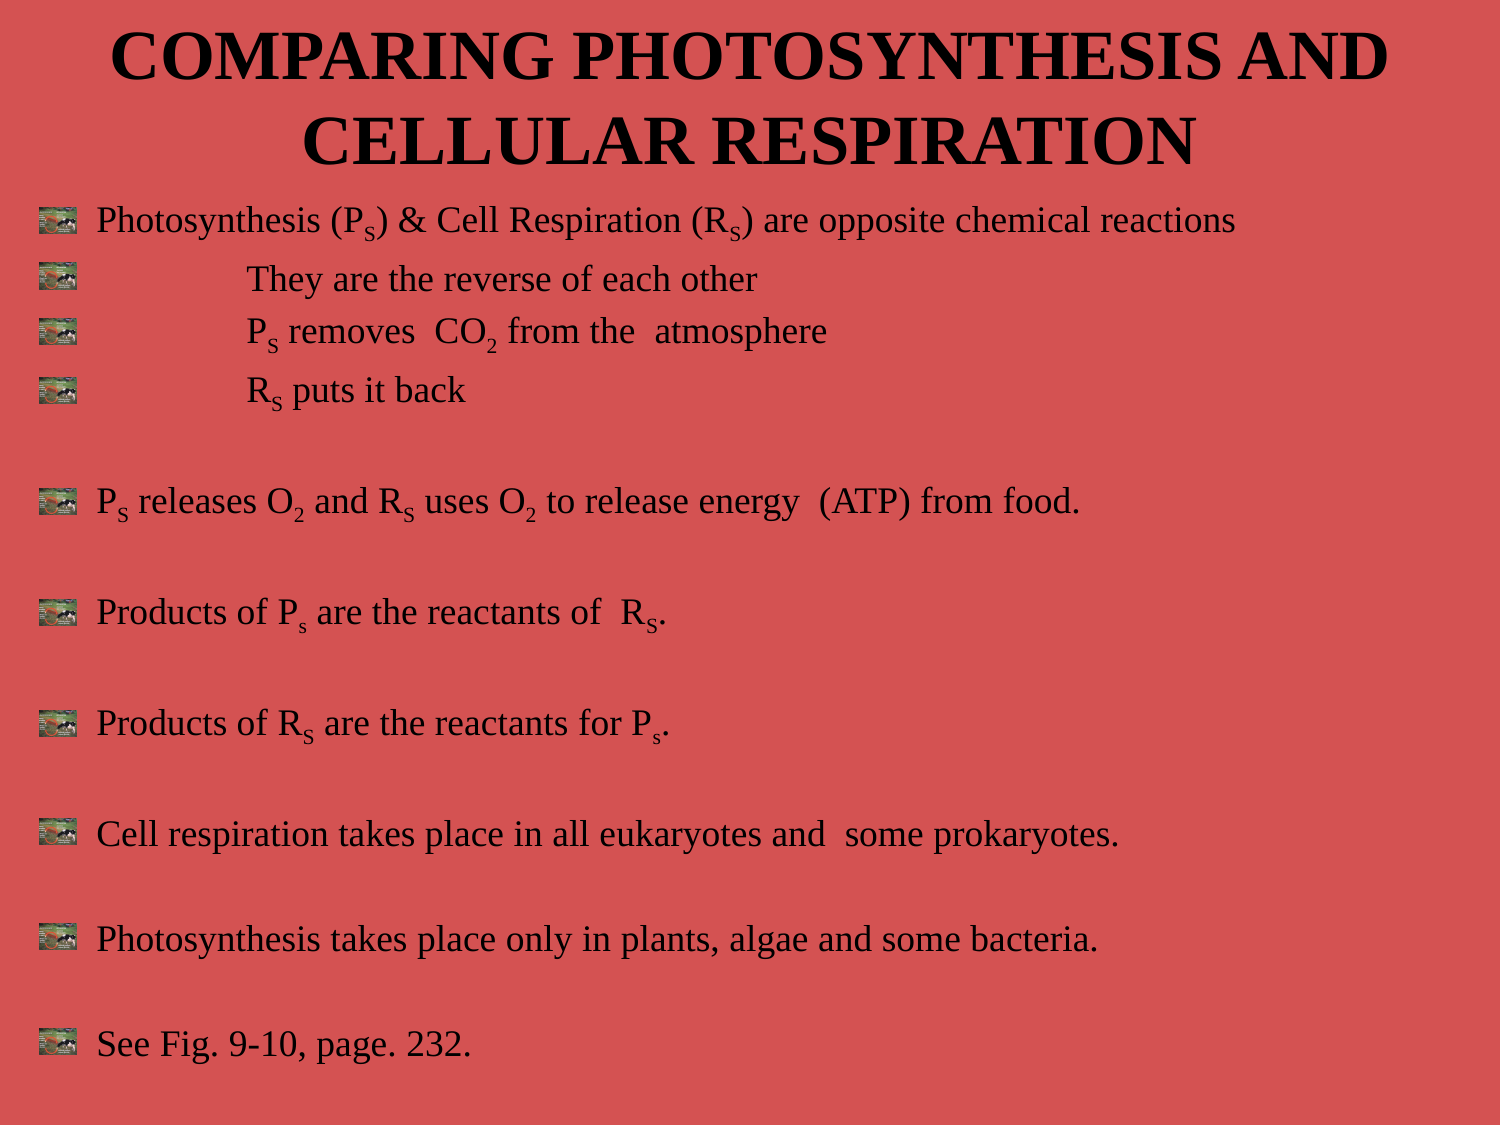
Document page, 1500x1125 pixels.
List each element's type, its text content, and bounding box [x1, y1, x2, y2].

picture [39, 1028, 77, 1055]
picture [39, 377, 77, 404]
picture [39, 710, 77, 737]
picture [39, 207, 77, 234]
picture [39, 262, 77, 290]
picture [39, 318, 77, 345]
picture [39, 923, 77, 950]
picture [39, 599, 77, 626]
picture [39, 488, 77, 515]
title COMPARING PHOTOSYNTHESIS AND CELLULAR RESPIRATION [75, 0, 1425, 187]
picture [39, 818, 77, 845]
list Photosynthesis (PS) & Cell Respiration (RS) are opposite chemical reactions They are the reverse of each other PS removes CO2 from the atmosphere RS puts it back PS releases O2 and RS uses O2 to release energy (ATP) from food. Products of Ps are the reactants of RS. Products of RS are the reactants for Ps. Cell respiration takes place in all eukaryotes and some prokaryotes. Photosynthesis takes place only in plants, algae and some bacteria. See Fig. 9-10, page. 232. [24, 187, 1463, 1100]
